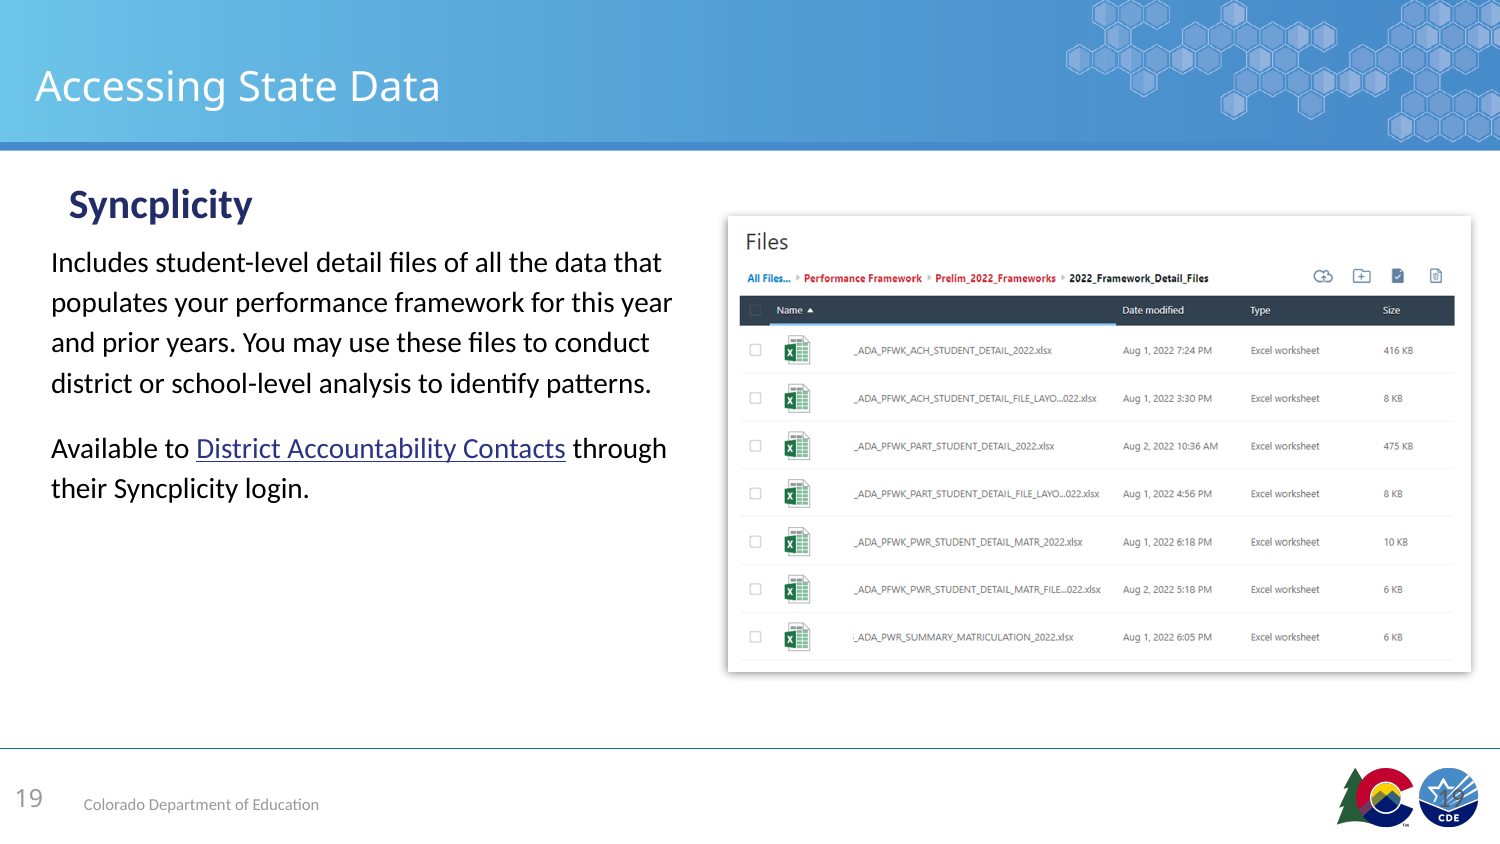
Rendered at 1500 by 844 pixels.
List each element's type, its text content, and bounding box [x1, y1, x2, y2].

title Syncplicity [54, 171, 708, 233]
title Accessing State Data [34, 37, 1433, 132]
picture [1336, 767, 1389, 828]
list Includes student-level detail files of all the data that populates your performance framework for this year and prior years. You may use these files to conduct district or school-level analysis to identify patterns. Available to District Accountability Contacts through their Syncplicity login. [51, 237, 708, 711]
picture [727, 216, 1472, 672]
slide_number 19 [14, 767, 105, 832]
slide_number 19 [1389, 764, 1480, 830]
picture [0, 0, 1500, 151]
